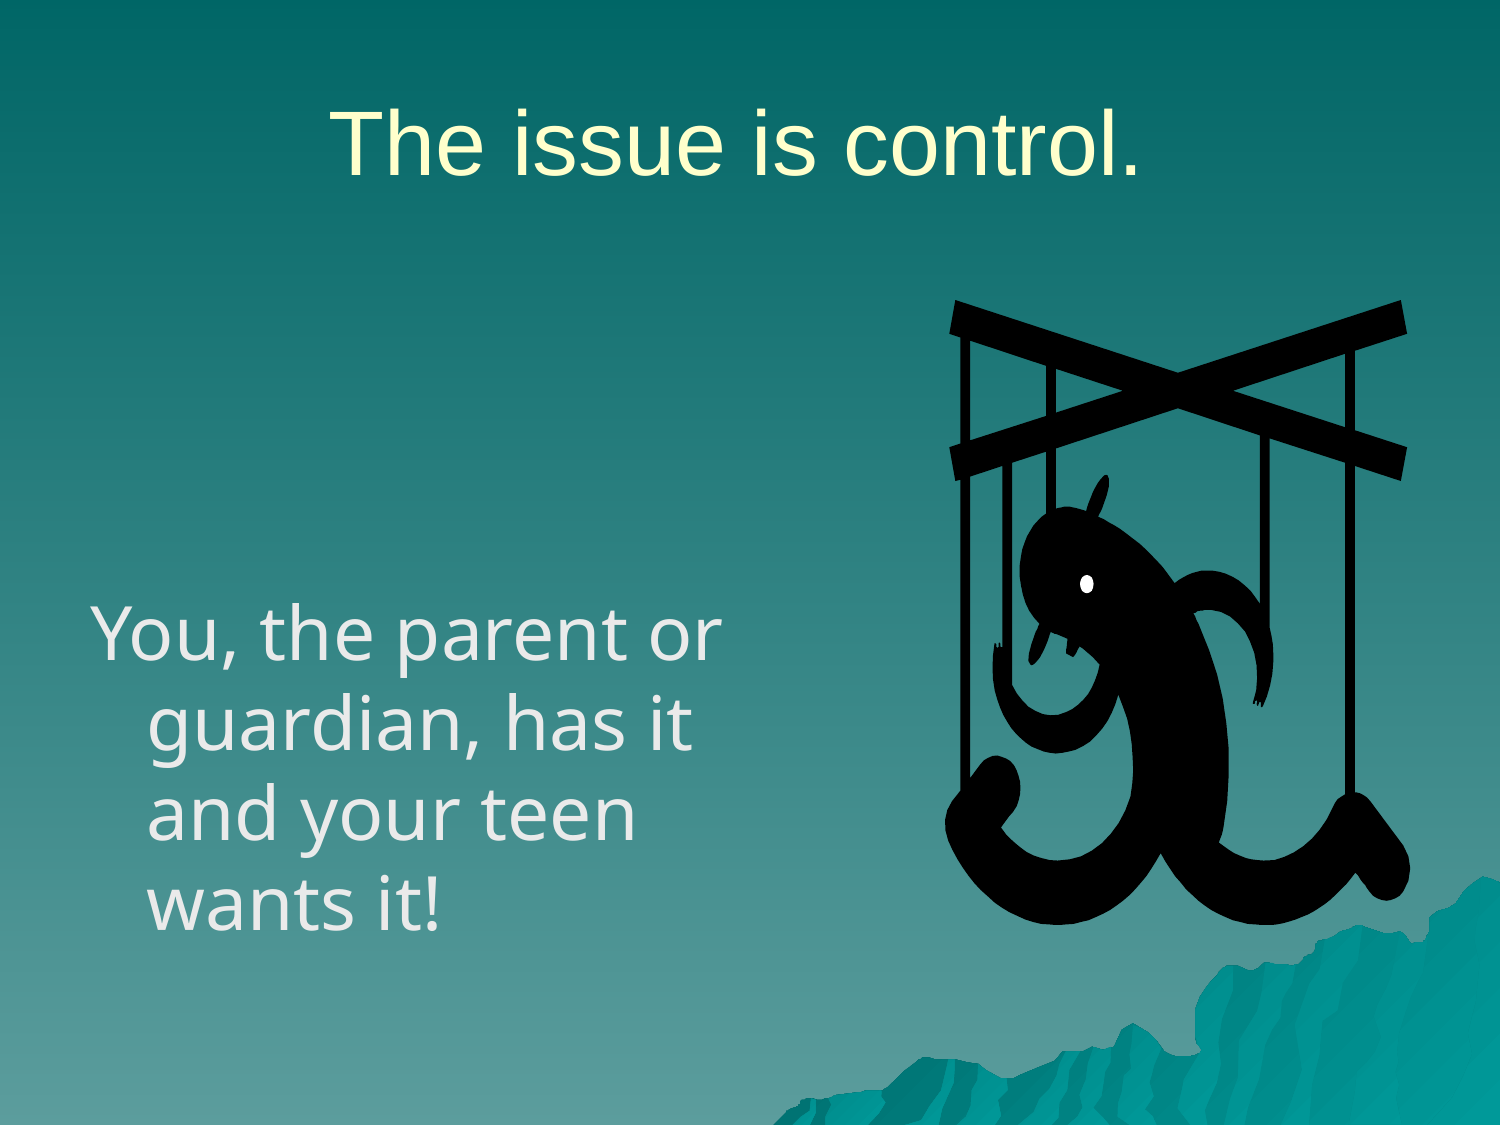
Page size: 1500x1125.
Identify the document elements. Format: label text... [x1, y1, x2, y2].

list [942, 299, 1413, 926]
title The issue is control. [74, 45, 1426, 233]
list You, the parent or guardian, has it and your teen wants it! [74, 262, 813, 1006]
